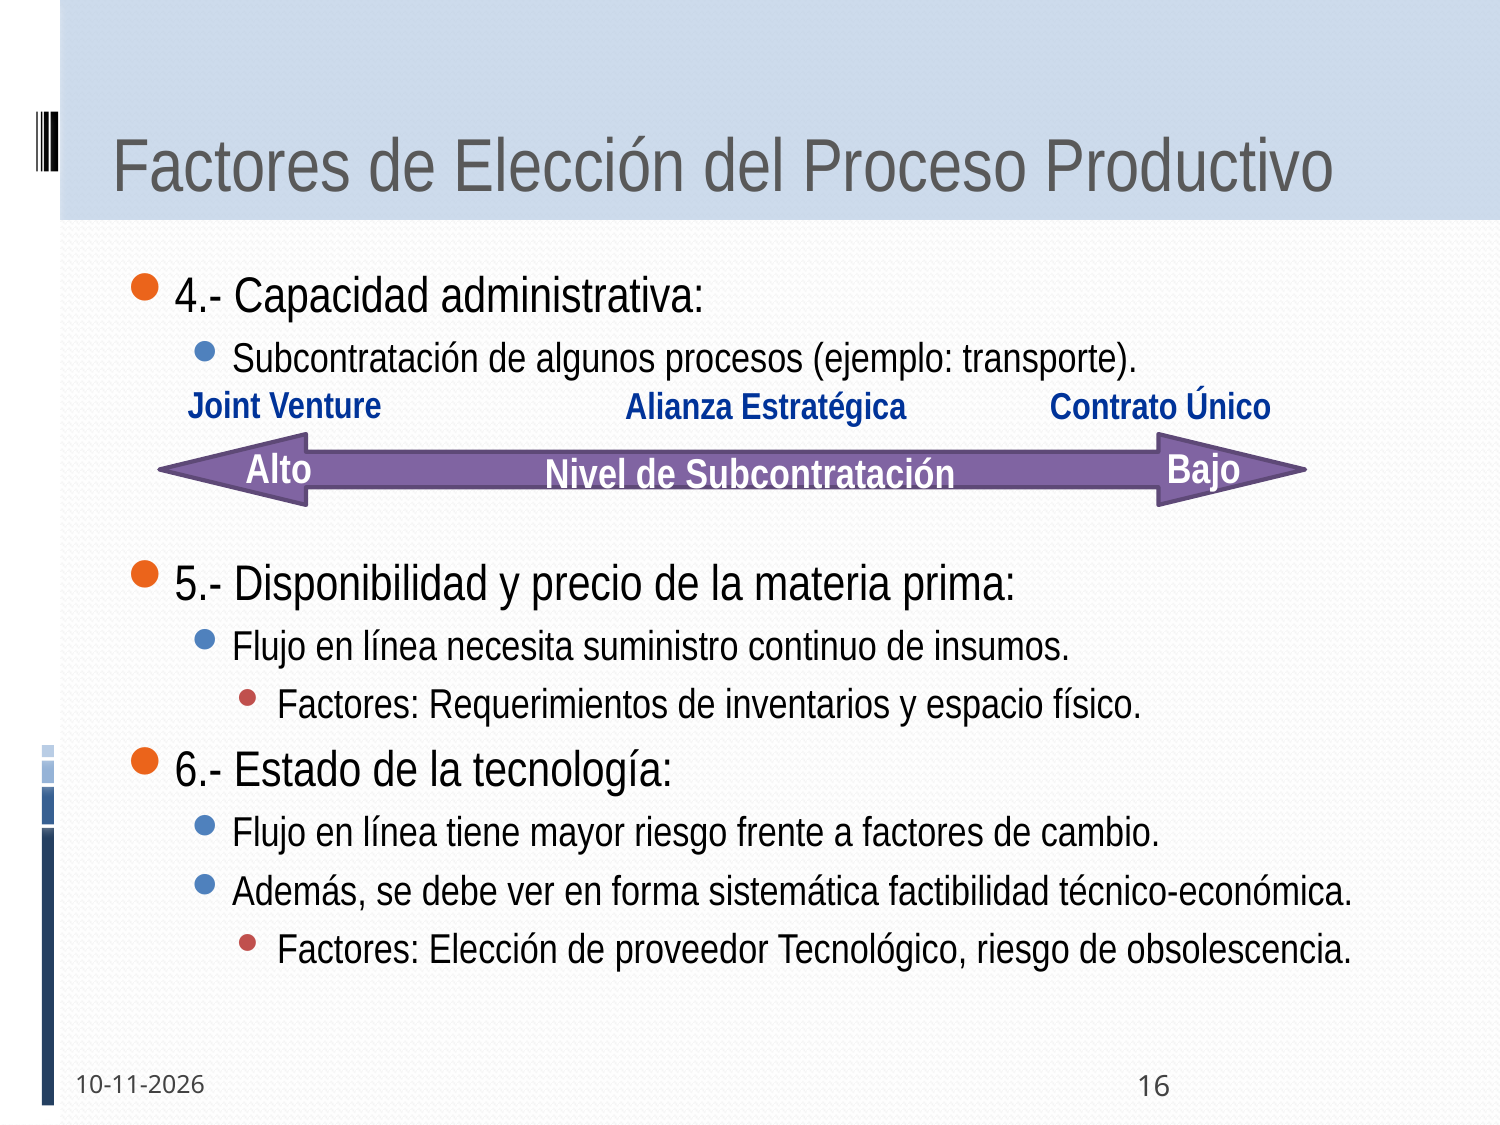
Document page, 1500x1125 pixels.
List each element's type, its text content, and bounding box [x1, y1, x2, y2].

text_box [1257, 455, 1308, 484]
text_box Contrato Único [1034, 374, 1287, 435]
title Factores de Elección del Proceso Productivo [111, 18, 1436, 207]
text_box [157, 450, 230, 489]
text_box [272, 499, 309, 507]
text_box Nivel de Subcontratación [529, 439, 971, 505]
list 4.- Capacidad administrativa: Subcontratación de algunos procesos (ejemplo: transporte). 5.- Disponibilidad y precio de la materia prima: Flujo en línea necesita suministro continuo de insumos. Factores: Requerimientos de inventarios y espacio físico. 6.- Estado de la tecnología: Flujo en línea tiene mayor riesgo frente a factores de cambio. Además, se debe ver en forma sistemática factibilidad técnico-económica. Factores: Elección de proveedor Tecnológico, riesgo de obsolescencia. [111, 255, 1436, 1038]
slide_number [75, 1042, 243, 1103]
text_box Bajo [1152, 435, 1257, 499]
text_box [1156, 499, 1192, 507]
text_box Alto [230, 434, 328, 499]
text_box Joint Venture [172, 373, 397, 434]
text_box Alianza Estratégica [610, 374, 922, 435]
text_box [328, 449, 529, 490]
text_box [971, 449, 1152, 490]
slide_number 16 [1045, 1046, 1171, 1107]
